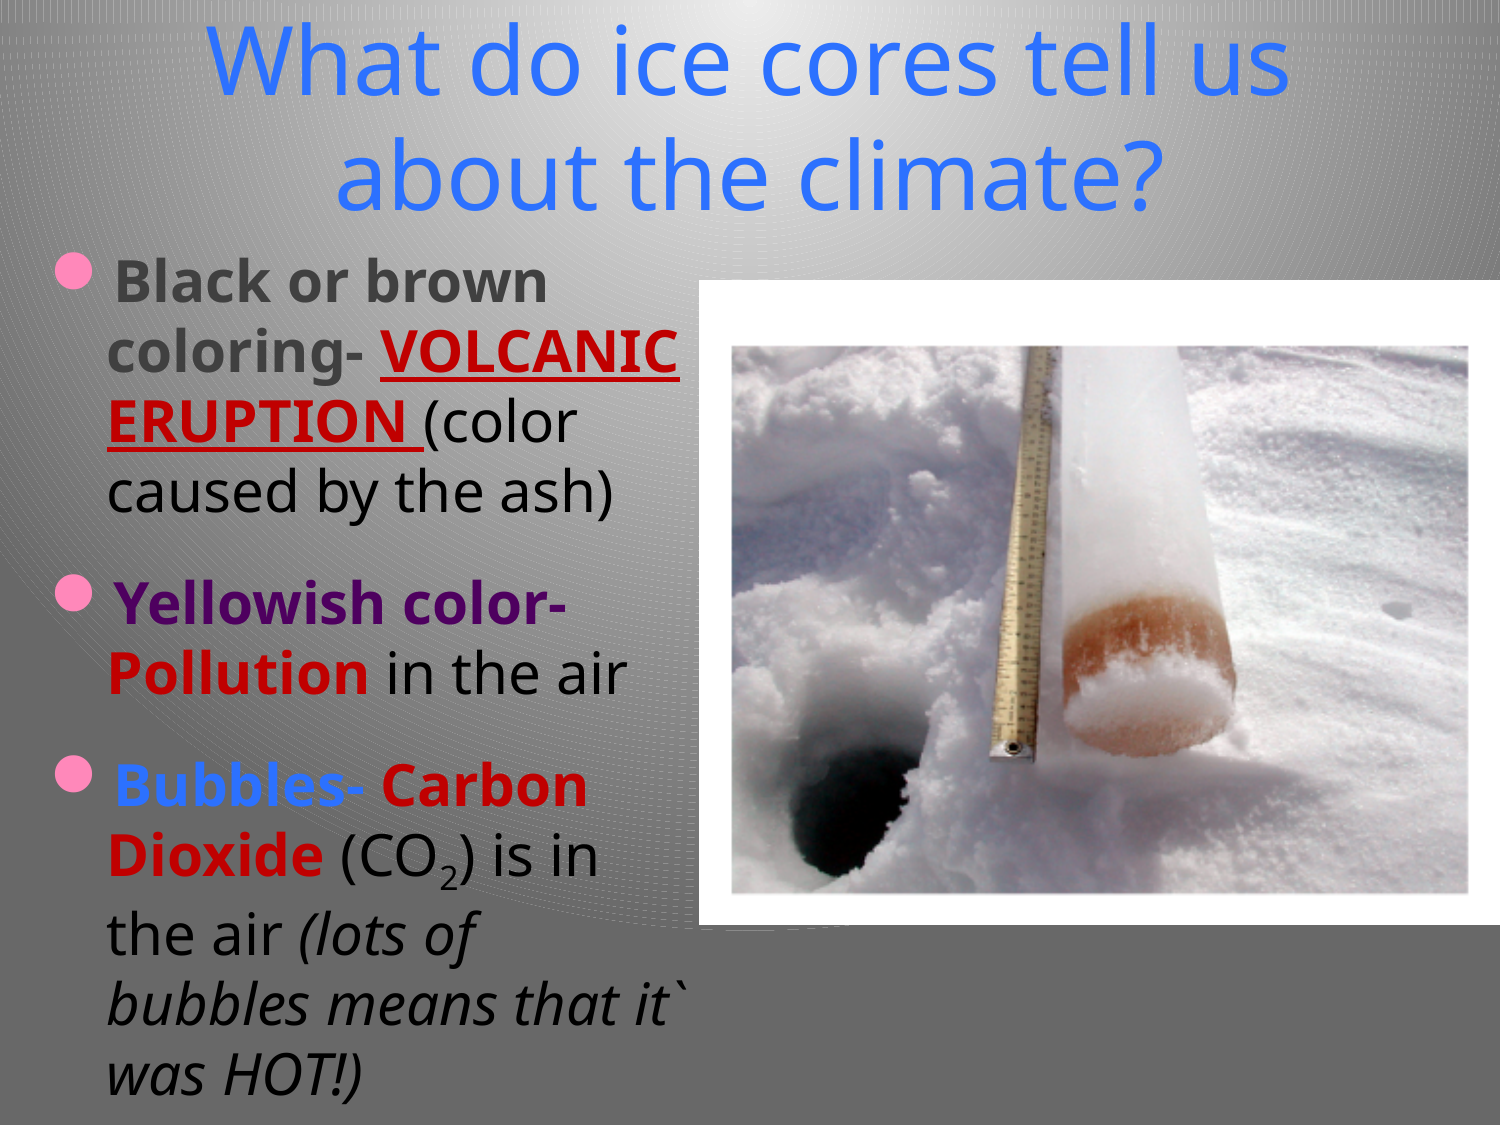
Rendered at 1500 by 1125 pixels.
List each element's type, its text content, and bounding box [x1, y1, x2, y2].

title What do ice cores tell us about the climate? [90, 17, 1410, 237]
list Black or brown coloring- VOLCANIC ERUPTION (color caused by the ash) Yellowish color-Pollution in the air Bubbles- Carbon Dioxide (CO2) is in the air (lots of bubbles means that it` was HOT!) [34, 236, 700, 1100]
picture [699, 279, 1500, 925]
